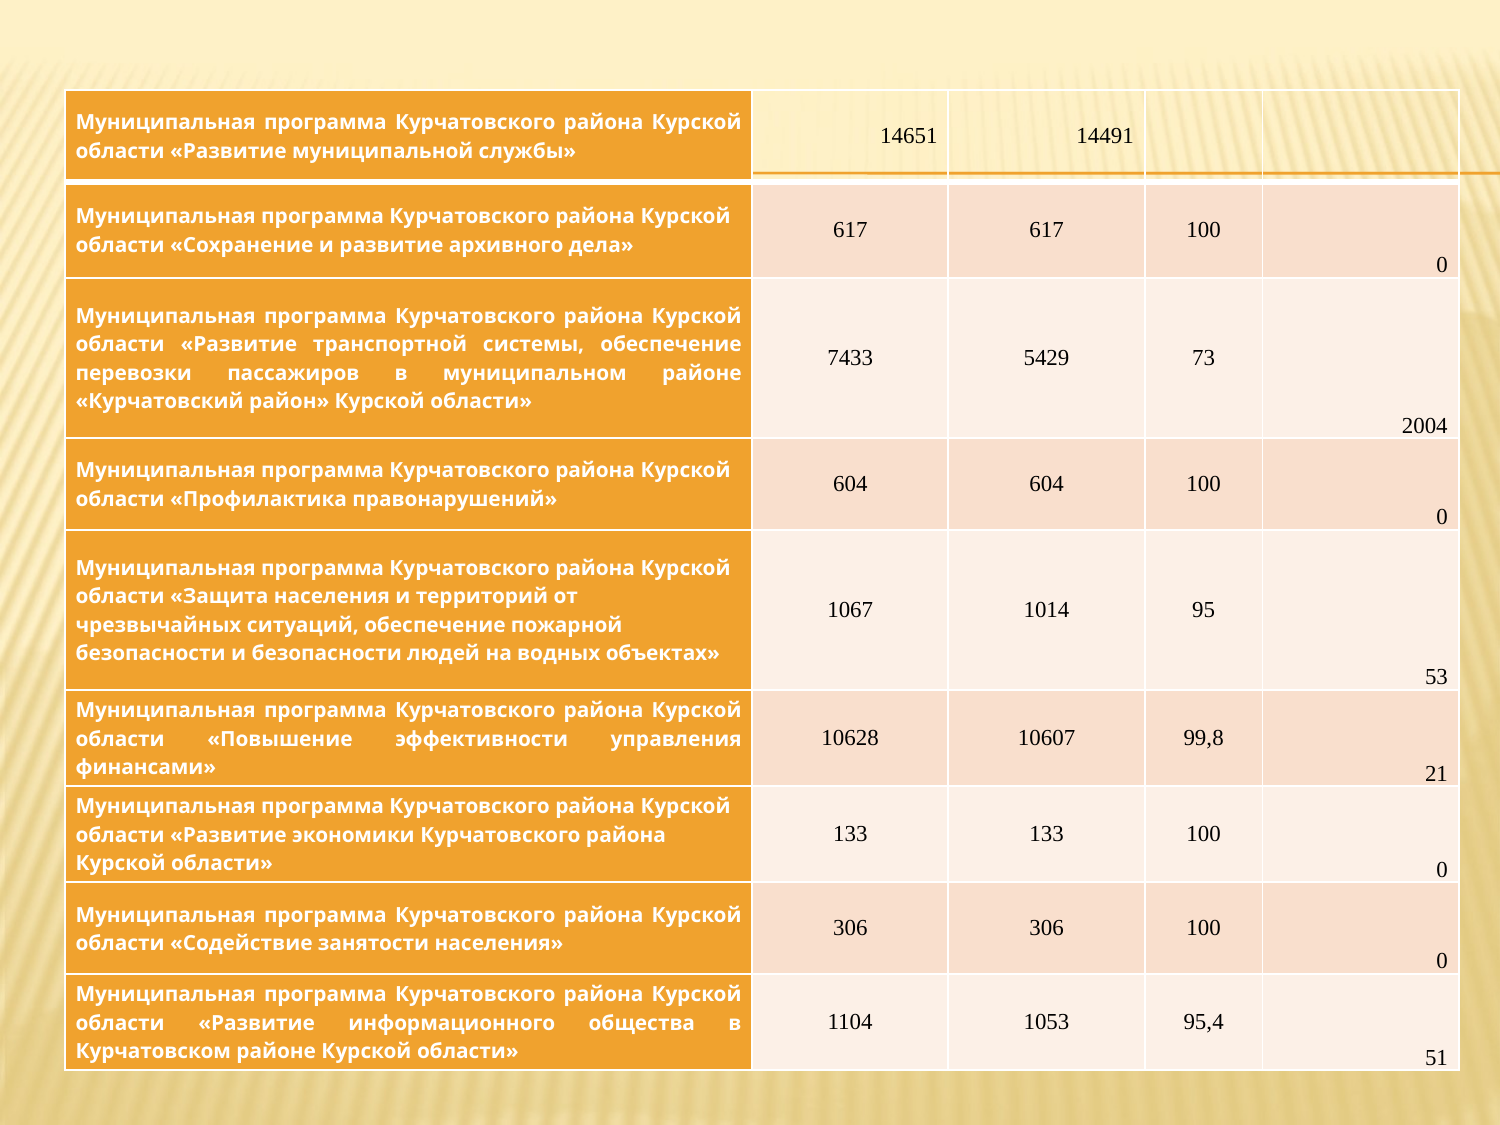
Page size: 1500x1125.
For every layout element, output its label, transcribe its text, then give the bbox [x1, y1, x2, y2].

table_cell 0 [1263, 883, 1458, 973]
table_cell 1104 [753, 975, 947, 1069]
table_cell 1053 [949, 975, 1144, 1069]
table_cell 133 [949, 787, 1144, 881]
table_cell 100 [1146, 883, 1262, 973]
table_header [1146, 91, 1262, 179]
table_cell 1014 [949, 531, 1144, 689]
table_cell 0 [1263, 185, 1458, 277]
table_cell 100 [1146, 185, 1262, 277]
table_cell 617 [753, 185, 947, 277]
table_header 14651 [753, 91, 947, 179]
table_cell Муниципальная программа Курчатовского района Курской области «Повышение эффективности управления финансами» [66, 691, 751, 785]
table_cell 53 [1263, 531, 1458, 689]
table_cell 21 [1263, 691, 1458, 785]
table_cell 604 [949, 439, 1144, 529]
picture [0, 0, 1500, 1125]
table_cell 1067 [753, 531, 947, 689]
table_cell 0 [1263, 787, 1458, 881]
table_cell 99,8 [1146, 691, 1262, 785]
table_cell 51 [1263, 975, 1458, 1069]
table_header 14491 [949, 91, 1144, 179]
table_cell 604 [753, 439, 947, 529]
table_header Муниципальная программа Курчатовского района Курской области «Развитие муниципальной службы» [66, 91, 751, 179]
table_cell 95,4 [1146, 975, 1262, 1069]
table_cell 2004 [1263, 279, 1458, 437]
table_cell 306 [753, 883, 947, 973]
table_cell Муниципальная программа Курчатовского района Курской области «Профилактика правонарушений» [66, 439, 751, 529]
table_cell Муниципальная программа Курчатовского района Курской области «Содействие занятости населения» [66, 883, 751, 973]
table_cell 617 [949, 185, 1144, 277]
table_cell 133 [753, 787, 947, 881]
table_cell 7433 [753, 279, 947, 437]
table_cell Муниципальная программа Курчатовского района Курской области «Защита населения и территорий от чрезвычайных ситуаций, обеспечение пожарной безопасности и безопасности людей на водных объектах» [66, 531, 751, 689]
table_cell Муниципальная программа Курчатовского района Курской области «Сохранение и развитие архивного дела» [66, 185, 751, 277]
table_cell 100 [1146, 439, 1262, 529]
table_cell Муниципальная программа Курчатовского района Курской области «Развитие информационного общества в Курчатовском районе Курской области» [66, 975, 751, 1069]
table_cell 95 [1146, 531, 1262, 689]
table_cell 73 [1146, 279, 1262, 437]
table_cell 100 [1146, 787, 1262, 881]
table_cell 5429 [949, 279, 1144, 437]
table_cell 306 [949, 883, 1144, 973]
table_cell Муниципальная программа Курчатовского района Курской области «Развитие транспортной системы, обеспечение перевозки пассажиров в муниципальном районе «Курчатовский район» Курской области» [66, 279, 751, 437]
table_cell Муниципальная программа Курчатовского района Курской области «Развитие экономики Курчатовского района Курской области» [66, 787, 751, 881]
table_cell 10628 [753, 691, 947, 785]
table_cell 10607 [949, 691, 1144, 785]
table_header [1263, 91, 1458, 179]
table_cell 0 [1263, 439, 1458, 529]
